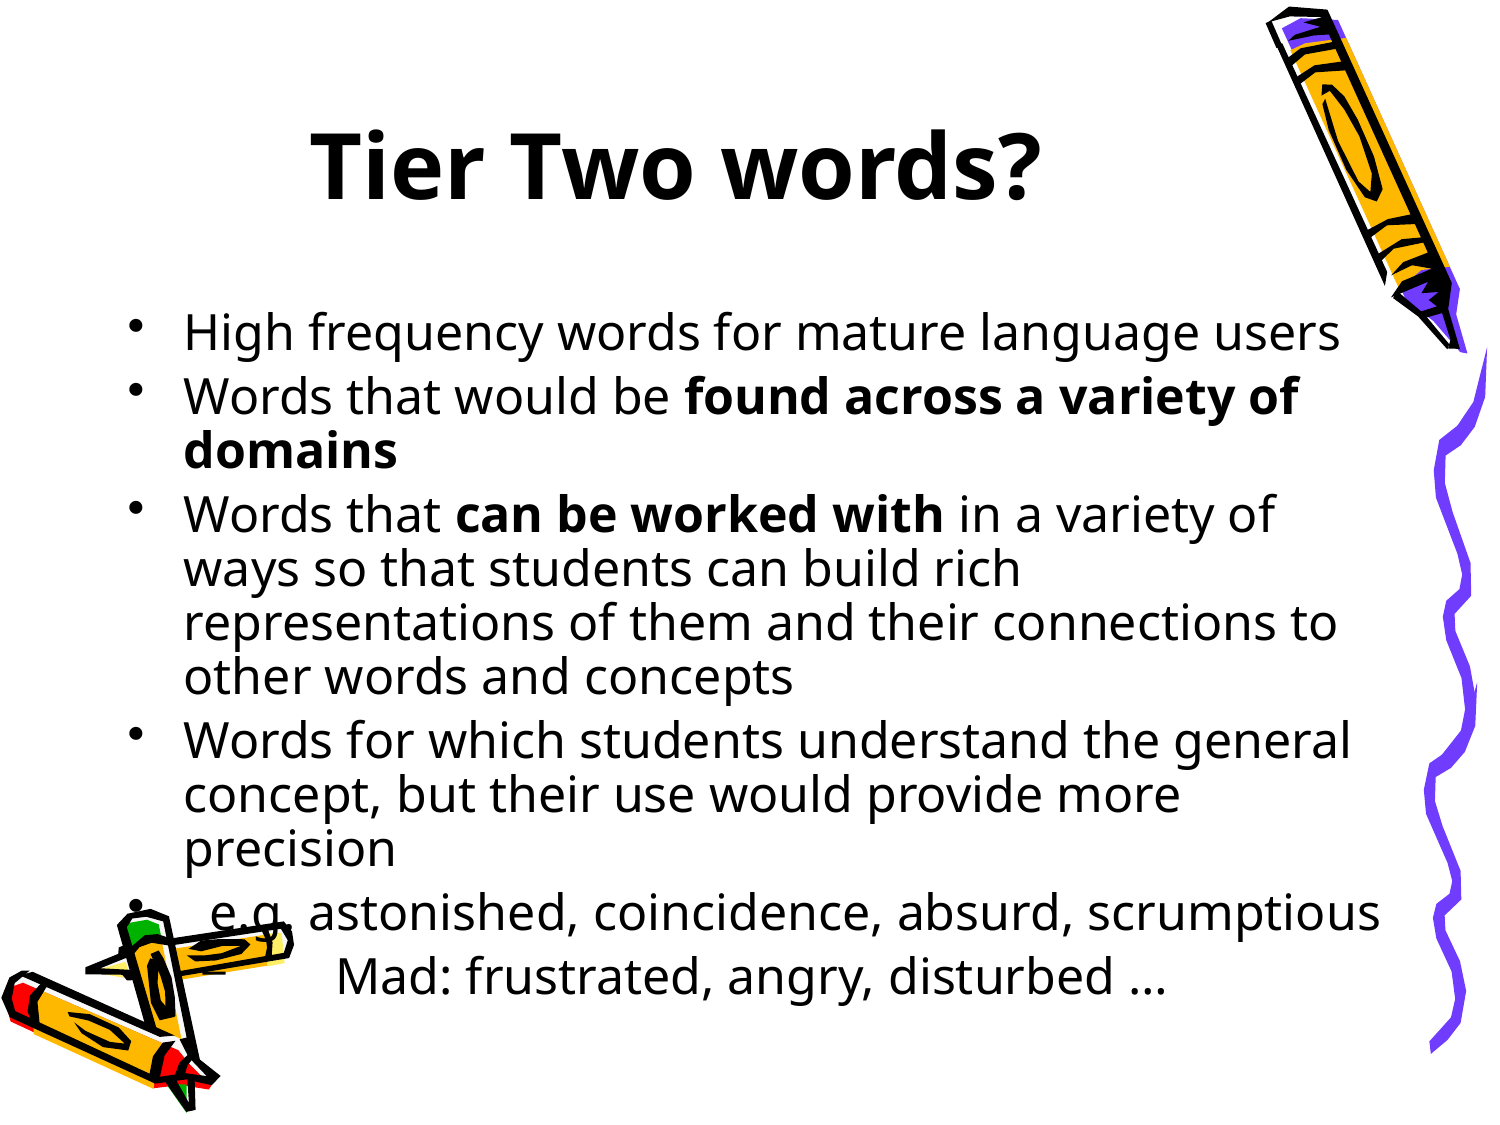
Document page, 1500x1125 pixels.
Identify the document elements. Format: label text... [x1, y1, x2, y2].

title Tier Two words? [112, 24, 1240, 226]
list High frequency words for mature language users Words that would be found across a variety of domains Words that can be worked with in a variety of ways so that students can build rich representations of them and their connections to other words and concepts Words for which students understand the general concept, but their use would provide more precision e.g. astonished, coincidence, absurd, scrumptious Mad: frustrated, angry, disturbed … [112, 299, 1401, 901]
